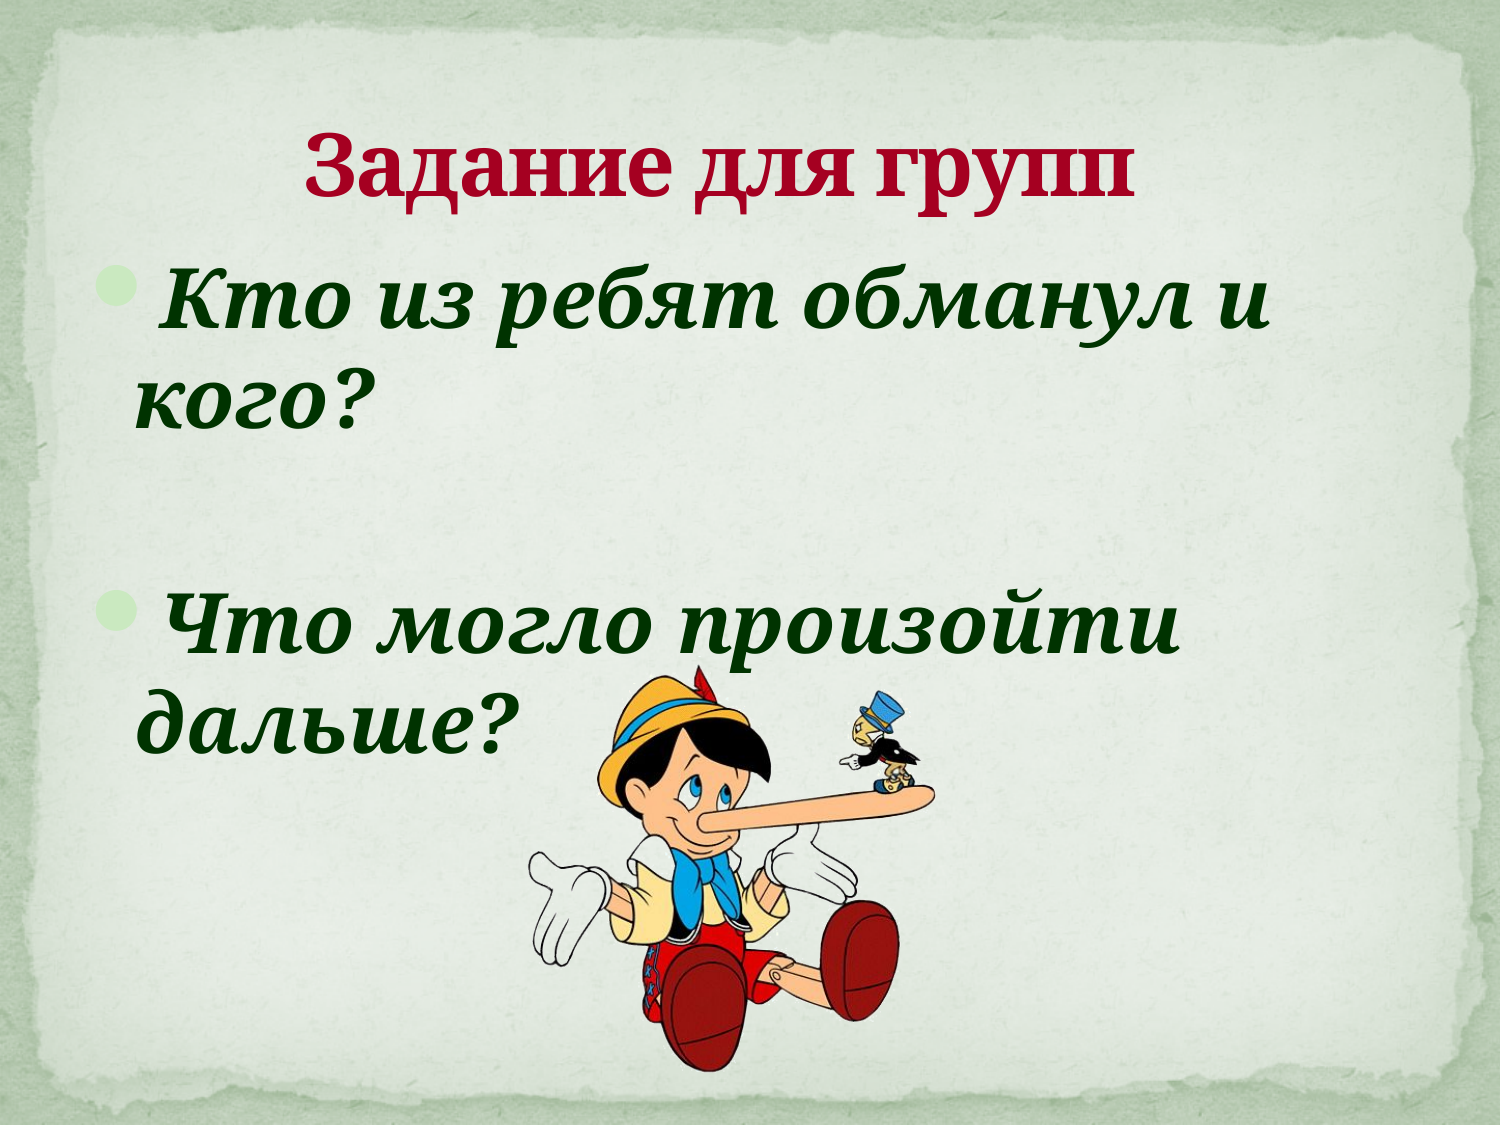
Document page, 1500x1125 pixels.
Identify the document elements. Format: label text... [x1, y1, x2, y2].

title Задание для групп [183, 125, 1425, 237]
picture [513, 656, 940, 1083]
list Кто из ребят обманул и кого? Что могло произойти дальше? [74, 237, 1426, 740]
